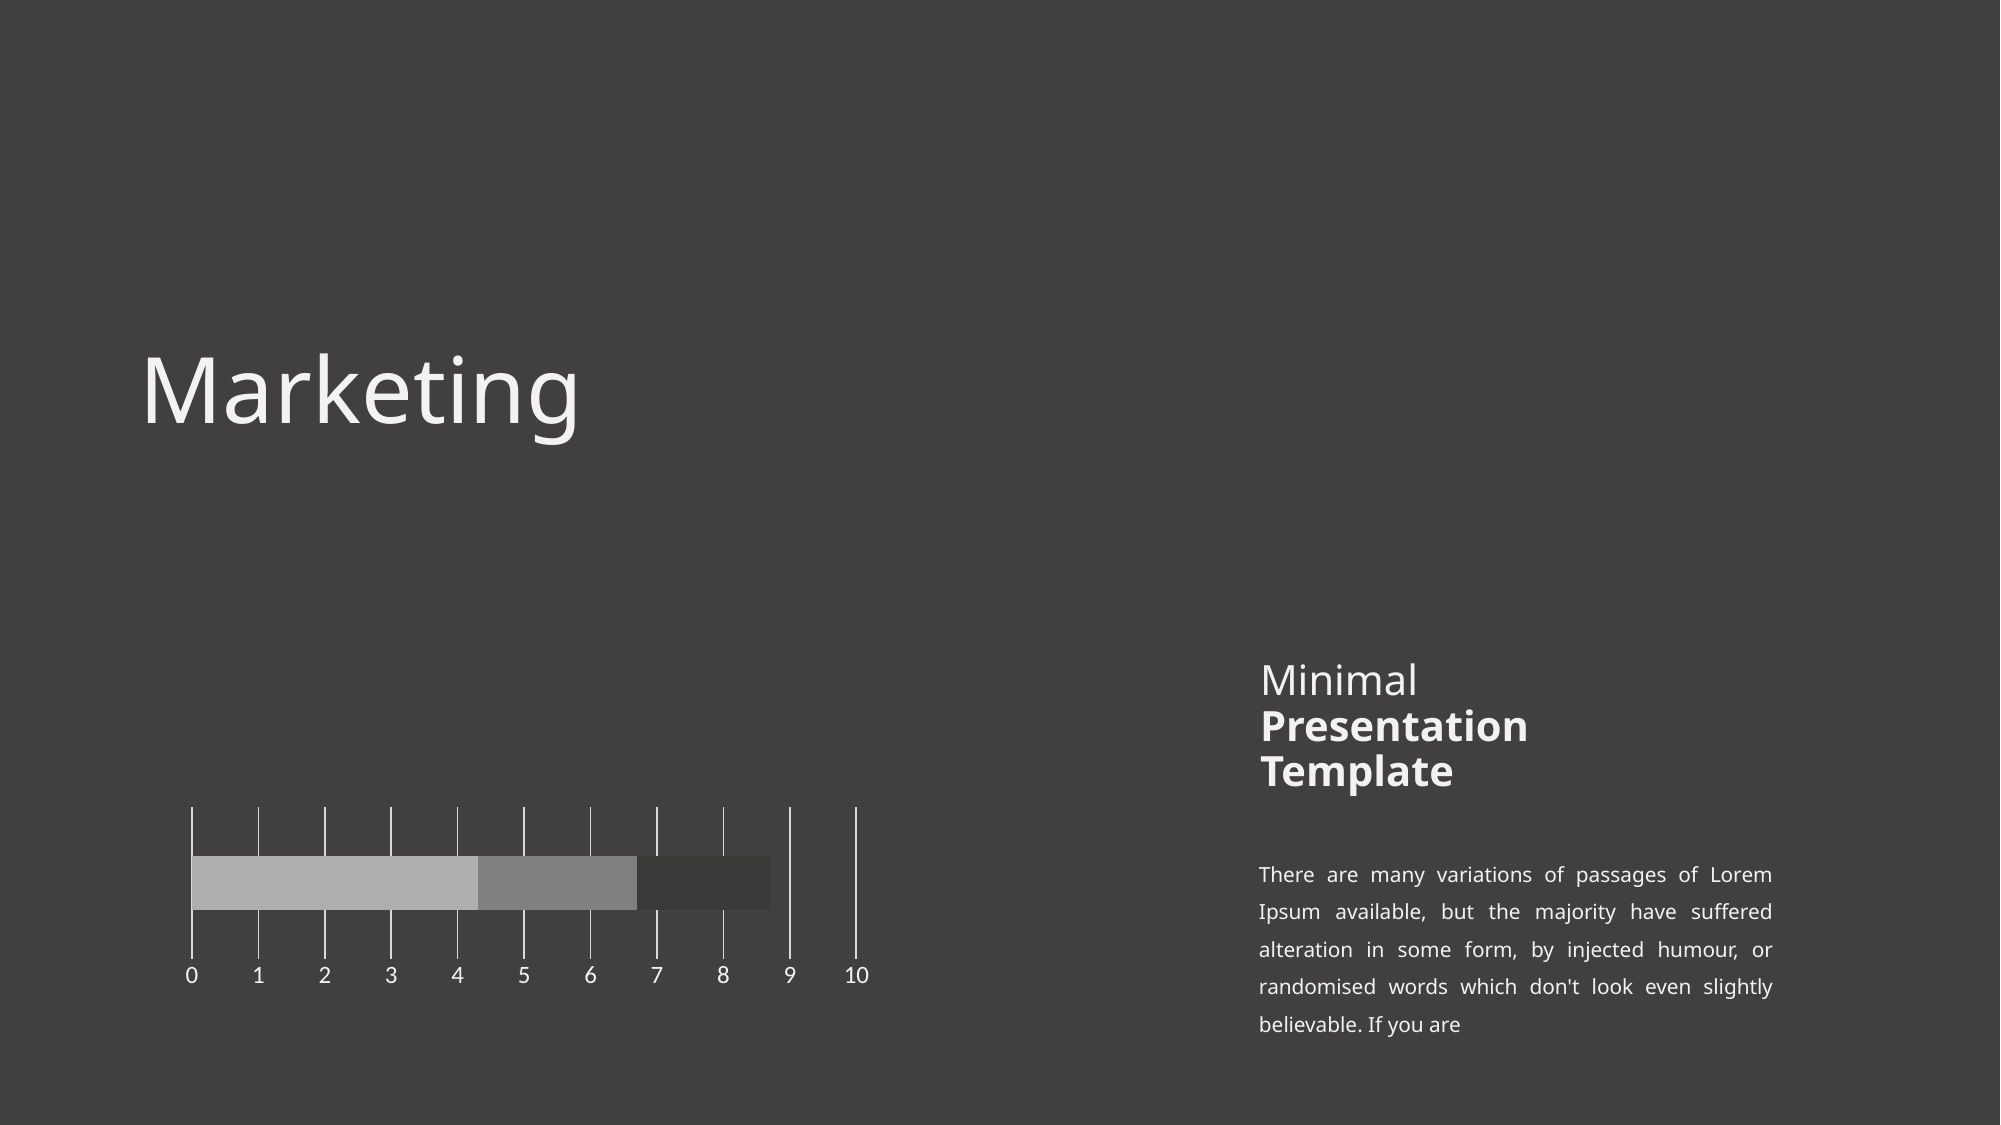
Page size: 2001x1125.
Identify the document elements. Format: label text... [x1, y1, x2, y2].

text_box Template [1245, 737, 1587, 803]
text_box Presentation [1245, 692, 1587, 737]
text_box There are many variations of passages of Lorem Ipsum available, but the majority have suffered alteration in some form, by injected humour, or randomised words which don't look even slightly believable. If you are [1244, 841, 1788, 1044]
chart [171, 803, 884, 994]
picture [0, 0, 2000, 563]
text_box Minimal [1245, 646, 1587, 692]
